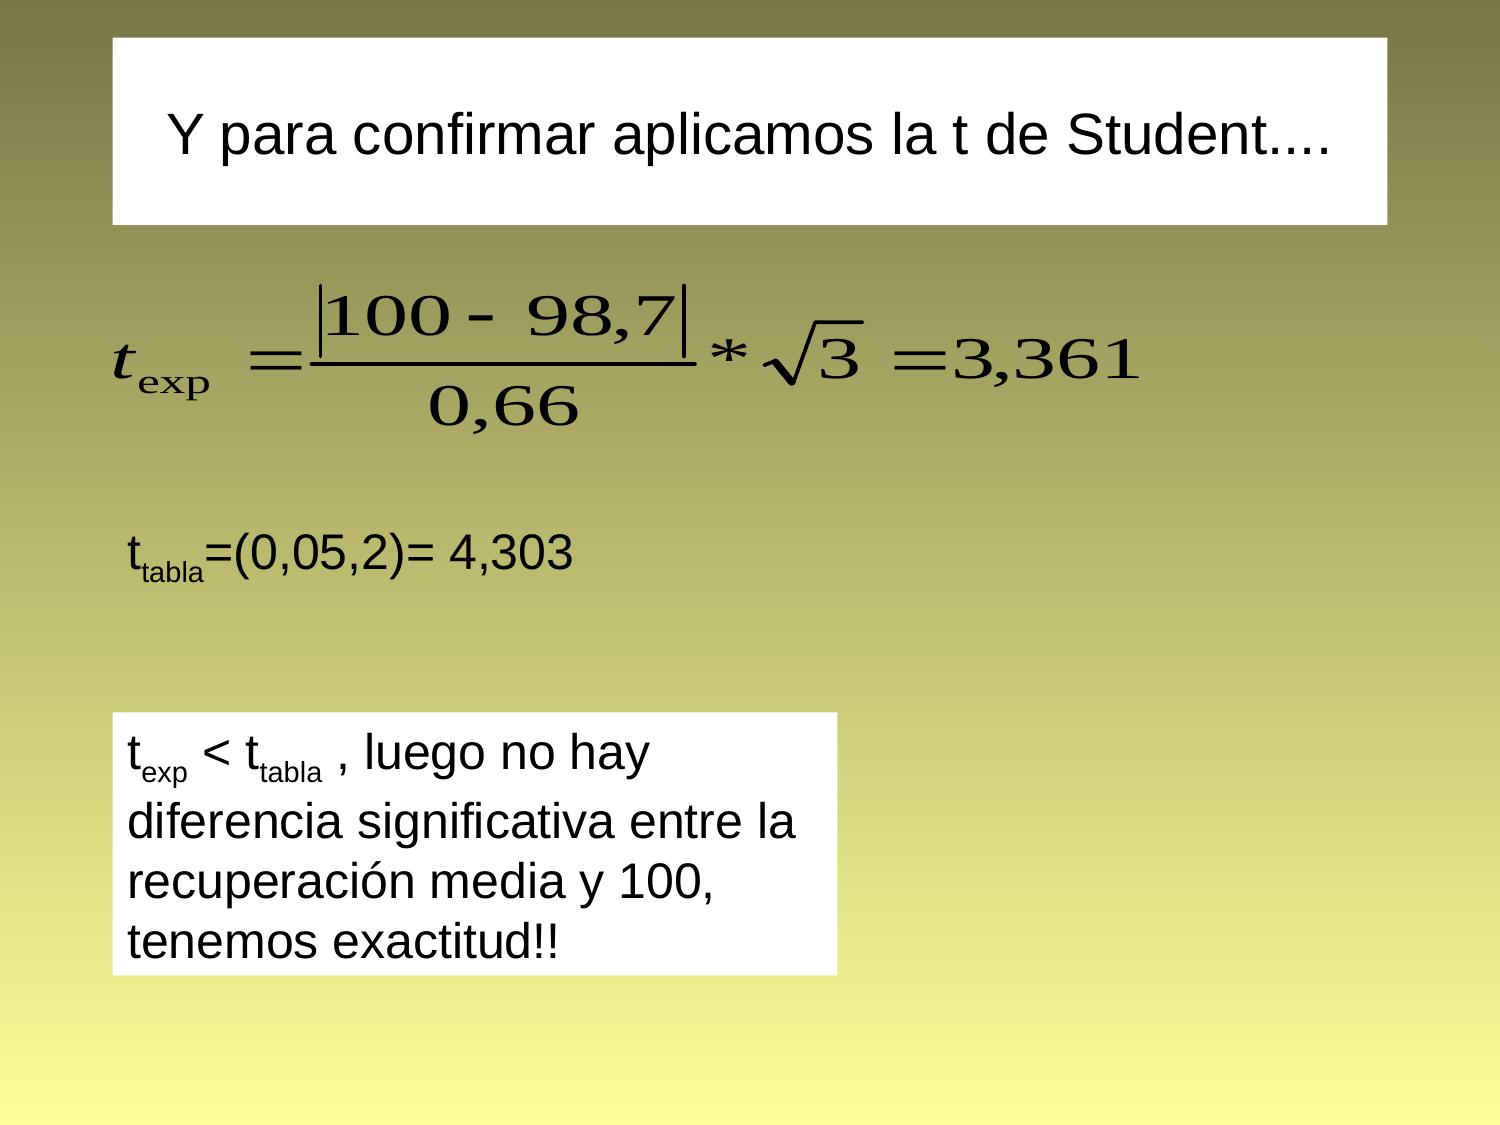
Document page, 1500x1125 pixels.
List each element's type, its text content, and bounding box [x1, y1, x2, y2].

text_box ttabla=(0,05,2)= 4,303 [112, 512, 813, 596]
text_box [99, 274, 1151, 449]
title Y para confirmar aplicamos la t de Student.... [112, 37, 1388, 226]
text_box texp < ttabla , luego no hay diferencia significativa entre la recuperación media y 100, tenemos exactitud!! [112, 712, 838, 976]
